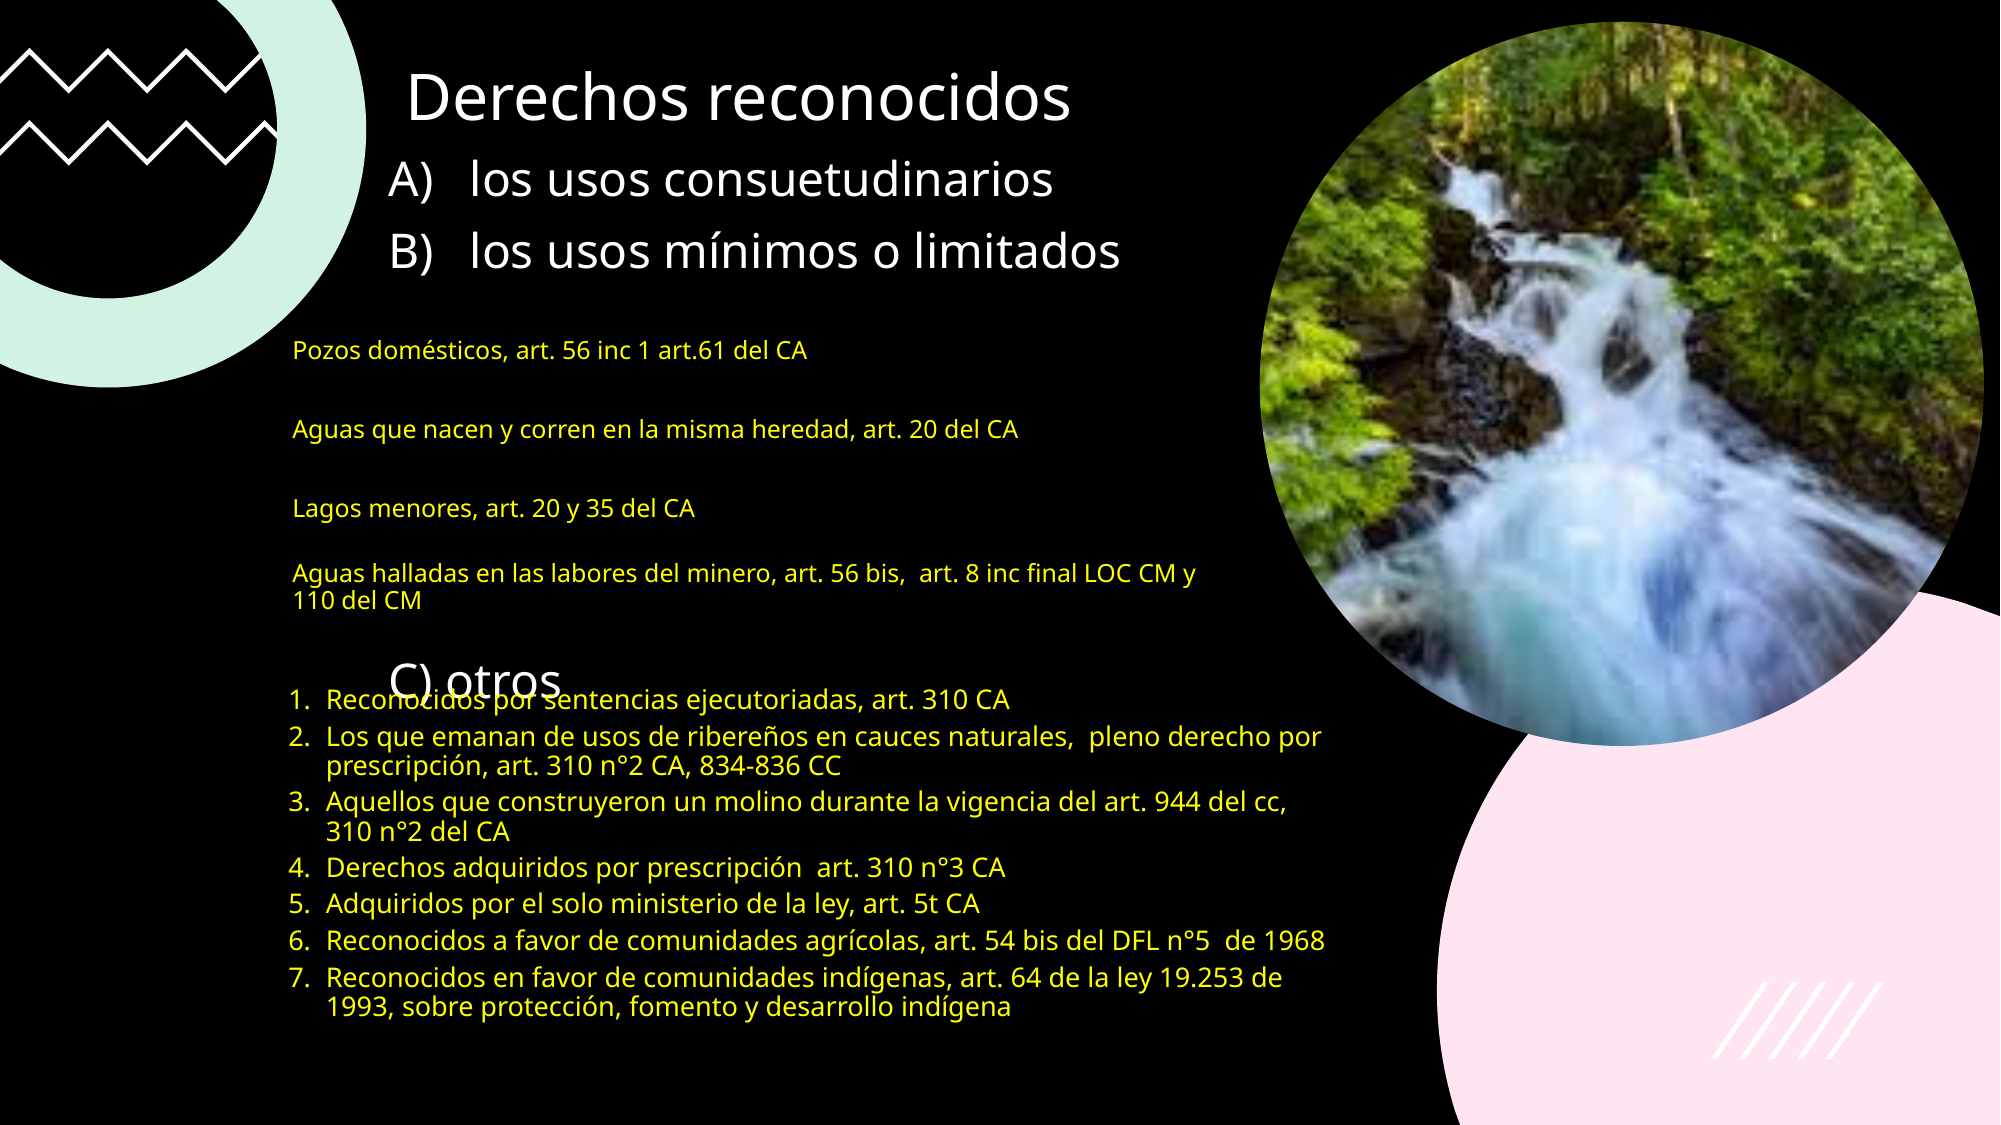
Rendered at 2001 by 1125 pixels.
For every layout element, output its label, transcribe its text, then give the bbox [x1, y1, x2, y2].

text_box [1436, 612, 2000, 1125]
title Derechos reconocidos [390, 3, 1123, 147]
text_box los usos consuetudinarios los usos mínimos o limitados C) otros [373, 147, 1253, 722]
text_box [0, 0, 367, 388]
text_box [0, 120, 277, 166]
picture [1259, 21, 1985, 747]
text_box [1710, 981, 1884, 1060]
text_box [0, 47, 261, 94]
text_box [281, 820, 1339, 888]
text_box [0, 0, 2000, 1125]
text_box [281, 314, 1213, 626]
